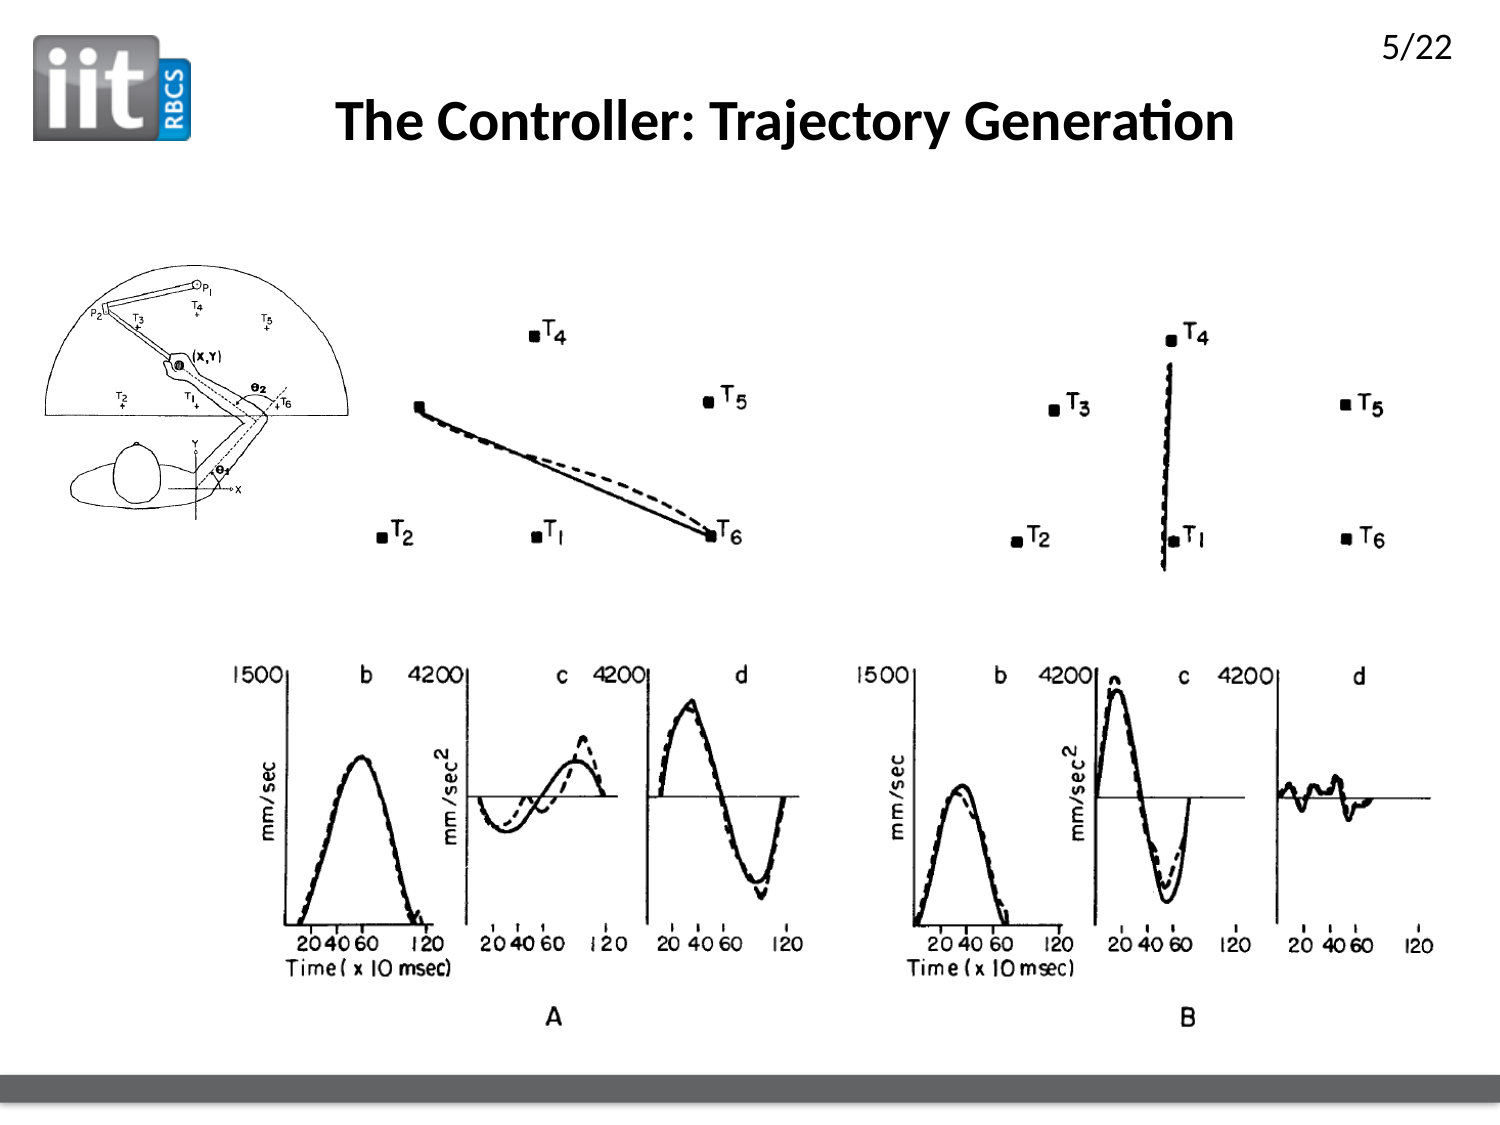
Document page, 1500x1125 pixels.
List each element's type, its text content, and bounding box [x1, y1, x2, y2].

picture [33, 35, 191, 141]
picture [40, 255, 1469, 1039]
slide_number 5/22 [1366, 14, 1500, 69]
text_box The Controller: Trajectory Generation [253, 75, 1317, 160]
